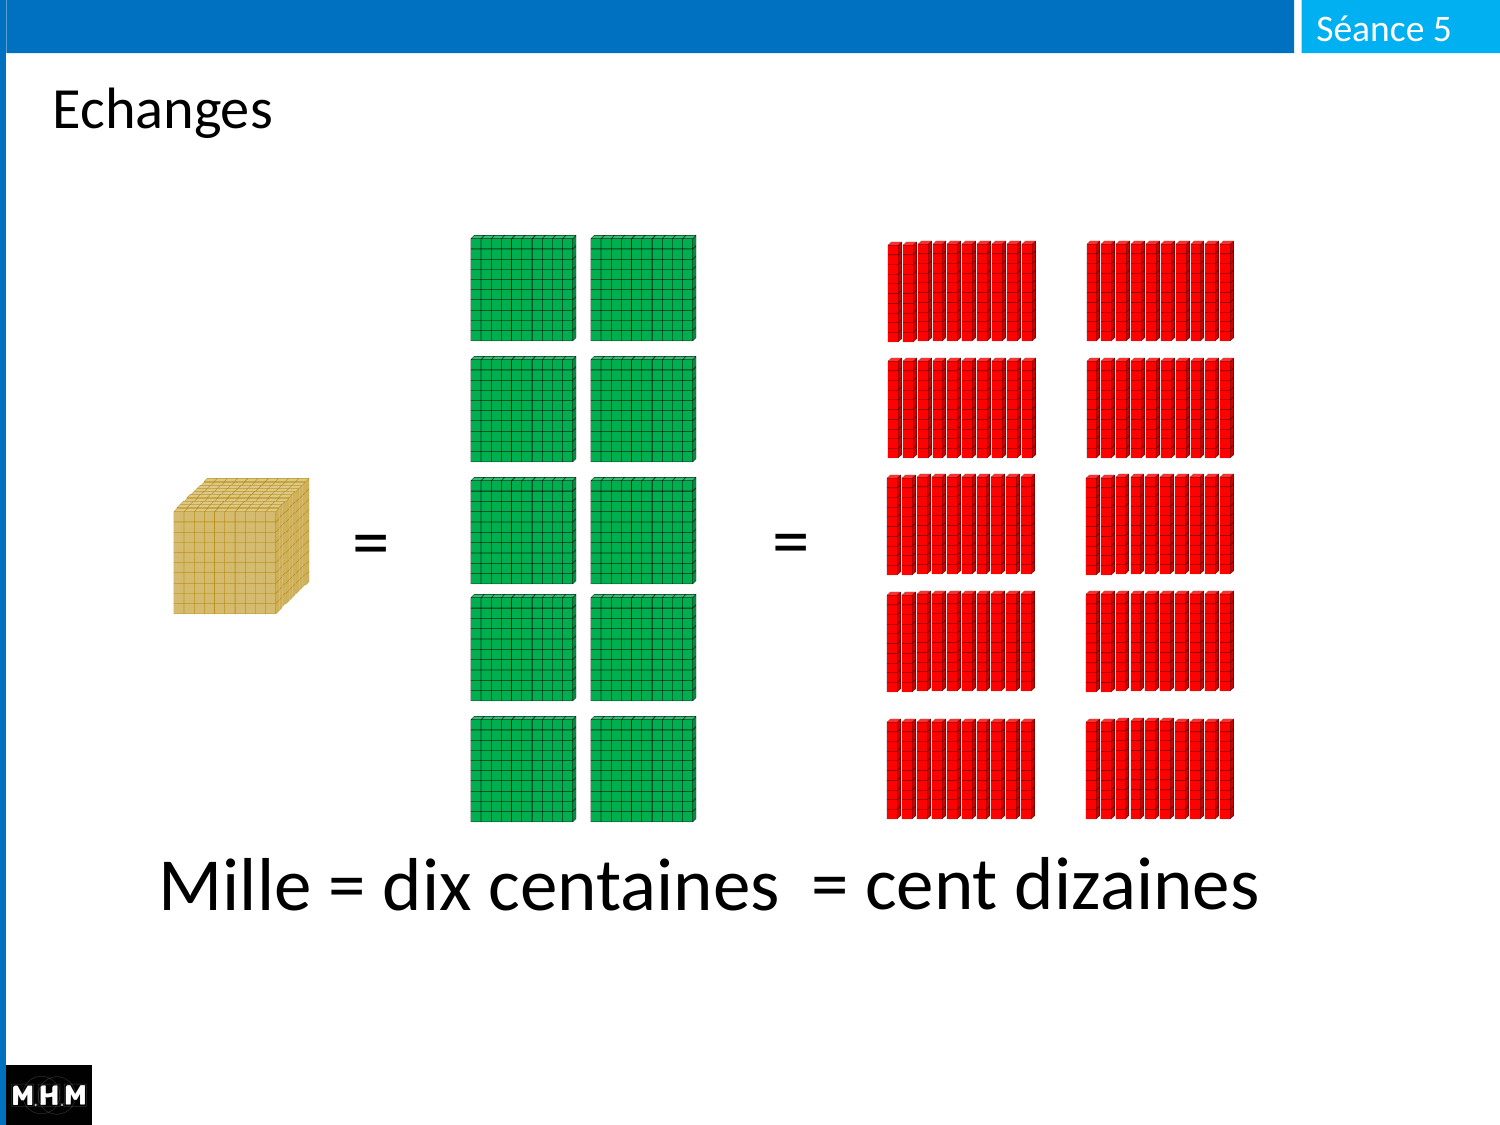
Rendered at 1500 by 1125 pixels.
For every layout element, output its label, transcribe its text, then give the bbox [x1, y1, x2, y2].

picture [469, 355, 577, 463]
text_box = [738, 483, 845, 589]
text_box Mille = dix centaines [0, 827, 1162, 933]
picture [589, 593, 697, 702]
picture [1085, 240, 1235, 343]
picture [1085, 473, 1235, 576]
picture [469, 234, 577, 342]
picture [1085, 590, 1235, 693]
text_box Echanges [38, 62, 582, 148]
picture [469, 593, 577, 702]
picture [469, 715, 577, 823]
picture [887, 240, 1037, 343]
picture [589, 355, 697, 463]
picture [886, 718, 1036, 820]
text_box = [317, 485, 425, 590]
picture [1085, 357, 1235, 459]
picture [886, 473, 1036, 576]
picture [1085, 717, 1235, 820]
text_box = cent dizaines [343, 827, 1500, 932]
picture [6, 1065, 92, 1125]
picture [589, 715, 697, 823]
picture [886, 590, 1036, 693]
picture [589, 234, 697, 342]
picture [589, 476, 697, 585]
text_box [172, 477, 310, 615]
picture [887, 357, 1037, 460]
picture [469, 476, 577, 585]
